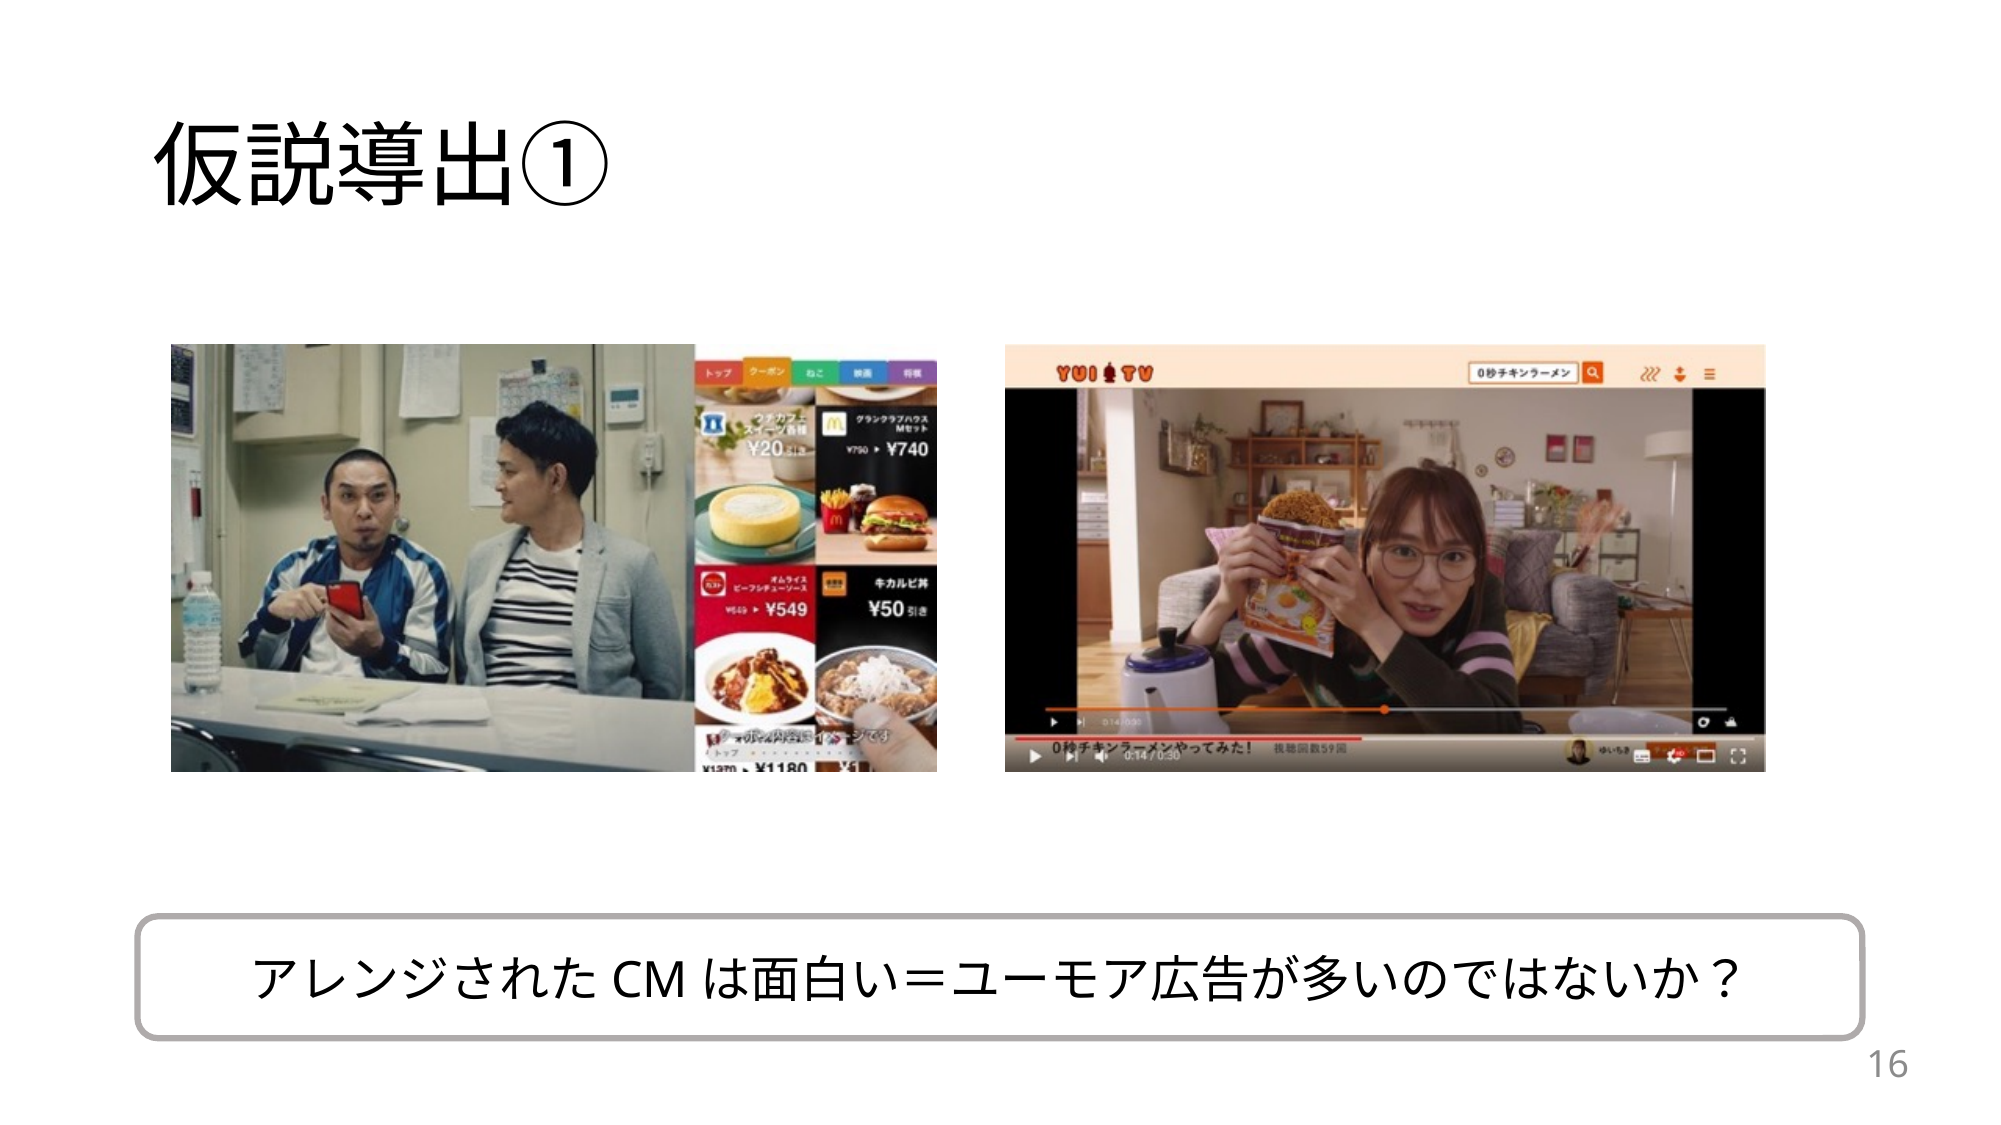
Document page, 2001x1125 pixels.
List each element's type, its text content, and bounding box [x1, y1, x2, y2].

slide_number 16 [1474, 1035, 1925, 1096]
text_box アレンジされたCMは面白い＝ユーモア広告が多いのではないか？ [136, 915, 1864, 1040]
picture [171, 344, 937, 772]
picture [1005, 344, 1766, 772]
title 仮説導出① [137, 59, 1863, 278]
